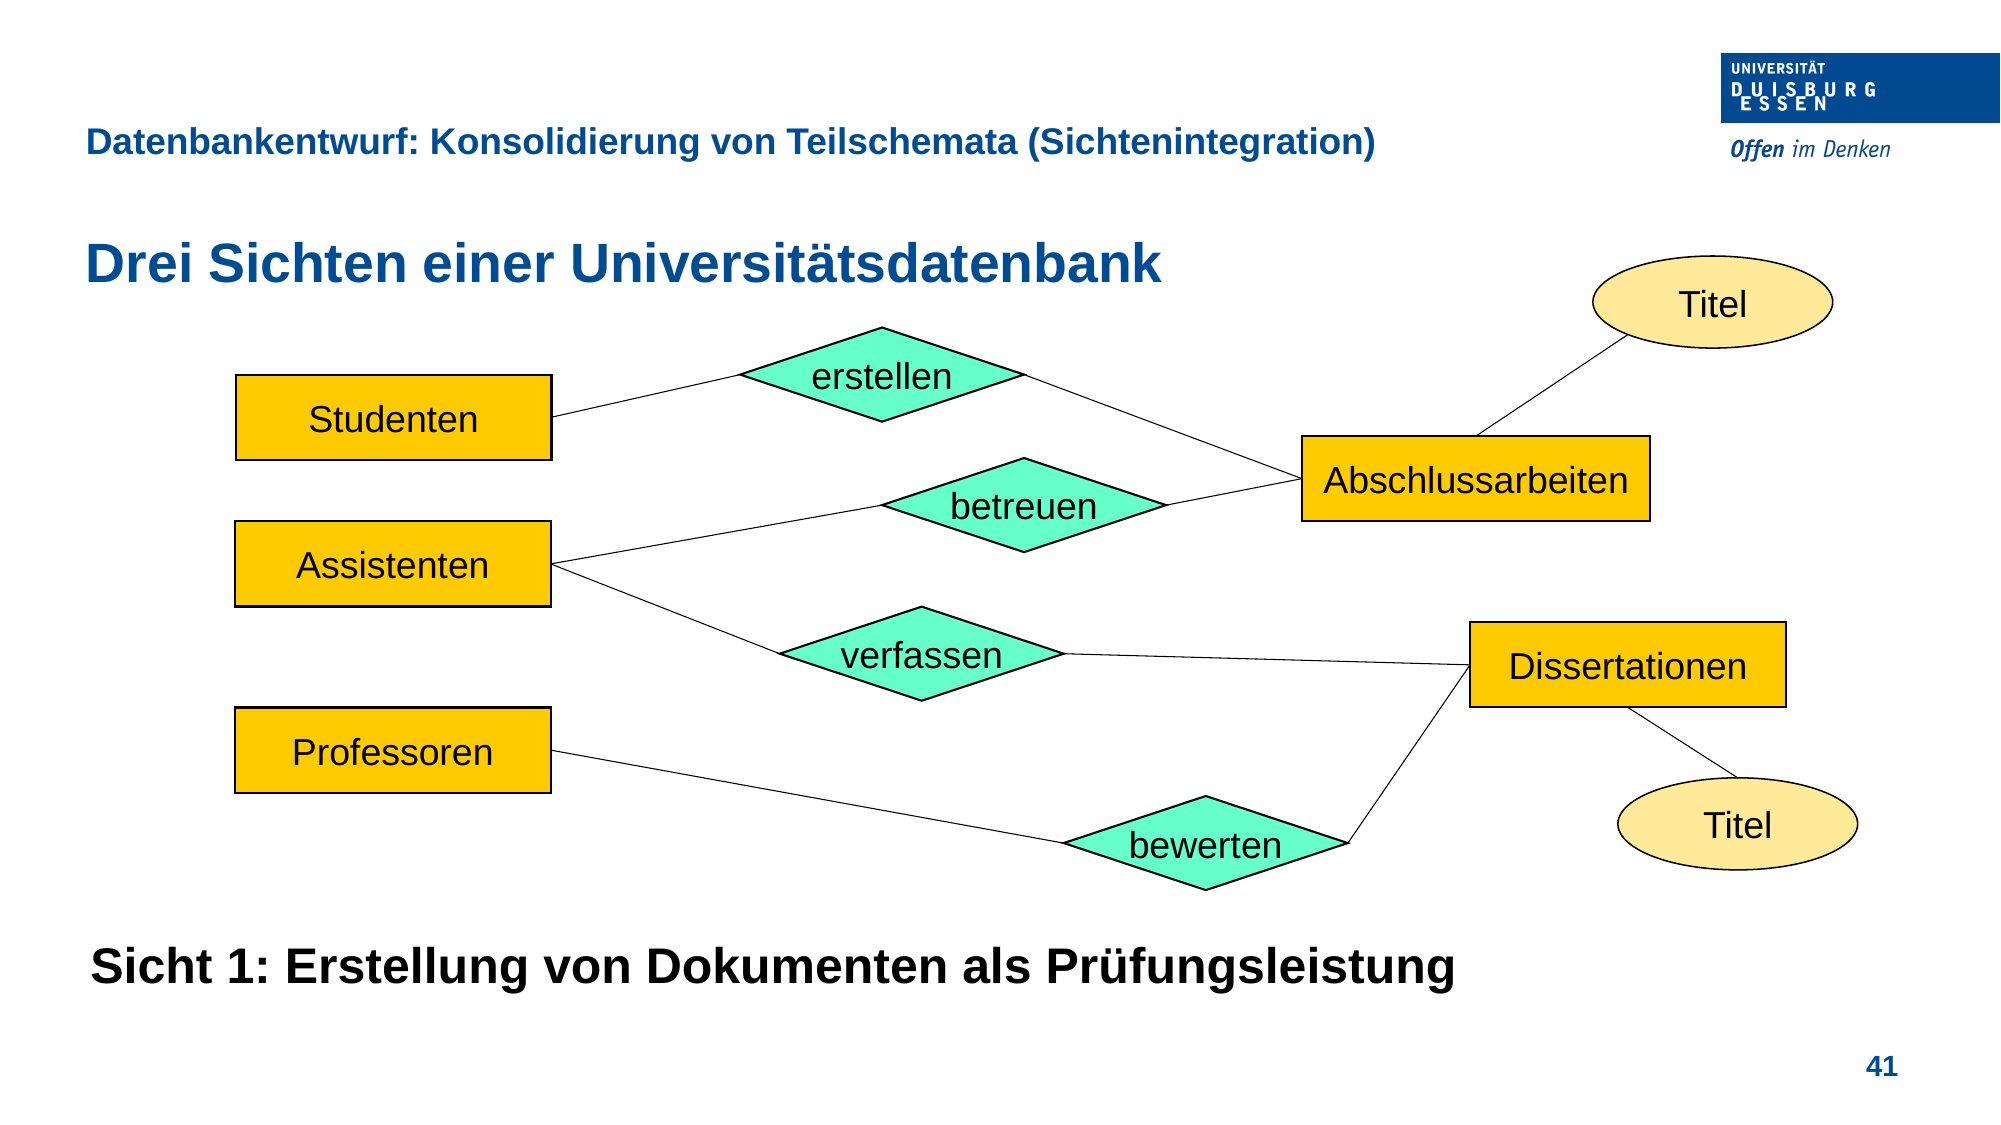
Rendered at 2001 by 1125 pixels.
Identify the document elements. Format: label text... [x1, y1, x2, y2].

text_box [551, 374, 741, 418]
text_box bewerten [1063, 794, 1349, 892]
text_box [1627, 707, 1738, 778]
text_box Professoren [234, 706, 552, 794]
text_box Abschlussarbeiten [1301, 435, 1651, 522]
list Datenbankentwurf: Konsolidierung von Teilschemata (Sichtenintegration) [85, 122, 1694, 163]
text_box Titel [1616, 776, 1859, 871]
text_box Titel [1591, 254, 1834, 350]
text_box Studenten [235, 374, 553, 461]
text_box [1024, 374, 1302, 479]
text_box betreuen [882, 456, 1167, 554]
slide_number 41 [1677, 1039, 1914, 1081]
text_box Assistenten [234, 520, 550, 608]
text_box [550, 505, 883, 565]
list Sicht 1: Erstellung von Dokumenten als Prüfungsleistung [84, 925, 1823, 1040]
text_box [1166, 479, 1302, 506]
text_box erstellen [738, 326, 1026, 423]
picture [1721, 53, 2000, 162]
text_box Dissertationen [1469, 621, 1787, 708]
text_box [550, 565, 780, 654]
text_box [1063, 653, 1471, 665]
list Drei Sichten einer Universitätsdatenbank [85, 227, 1694, 303]
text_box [550, 750, 1064, 844]
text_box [1475, 334, 1628, 436]
text_box verfassen [780, 605, 1065, 702]
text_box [1347, 664, 1470, 844]
